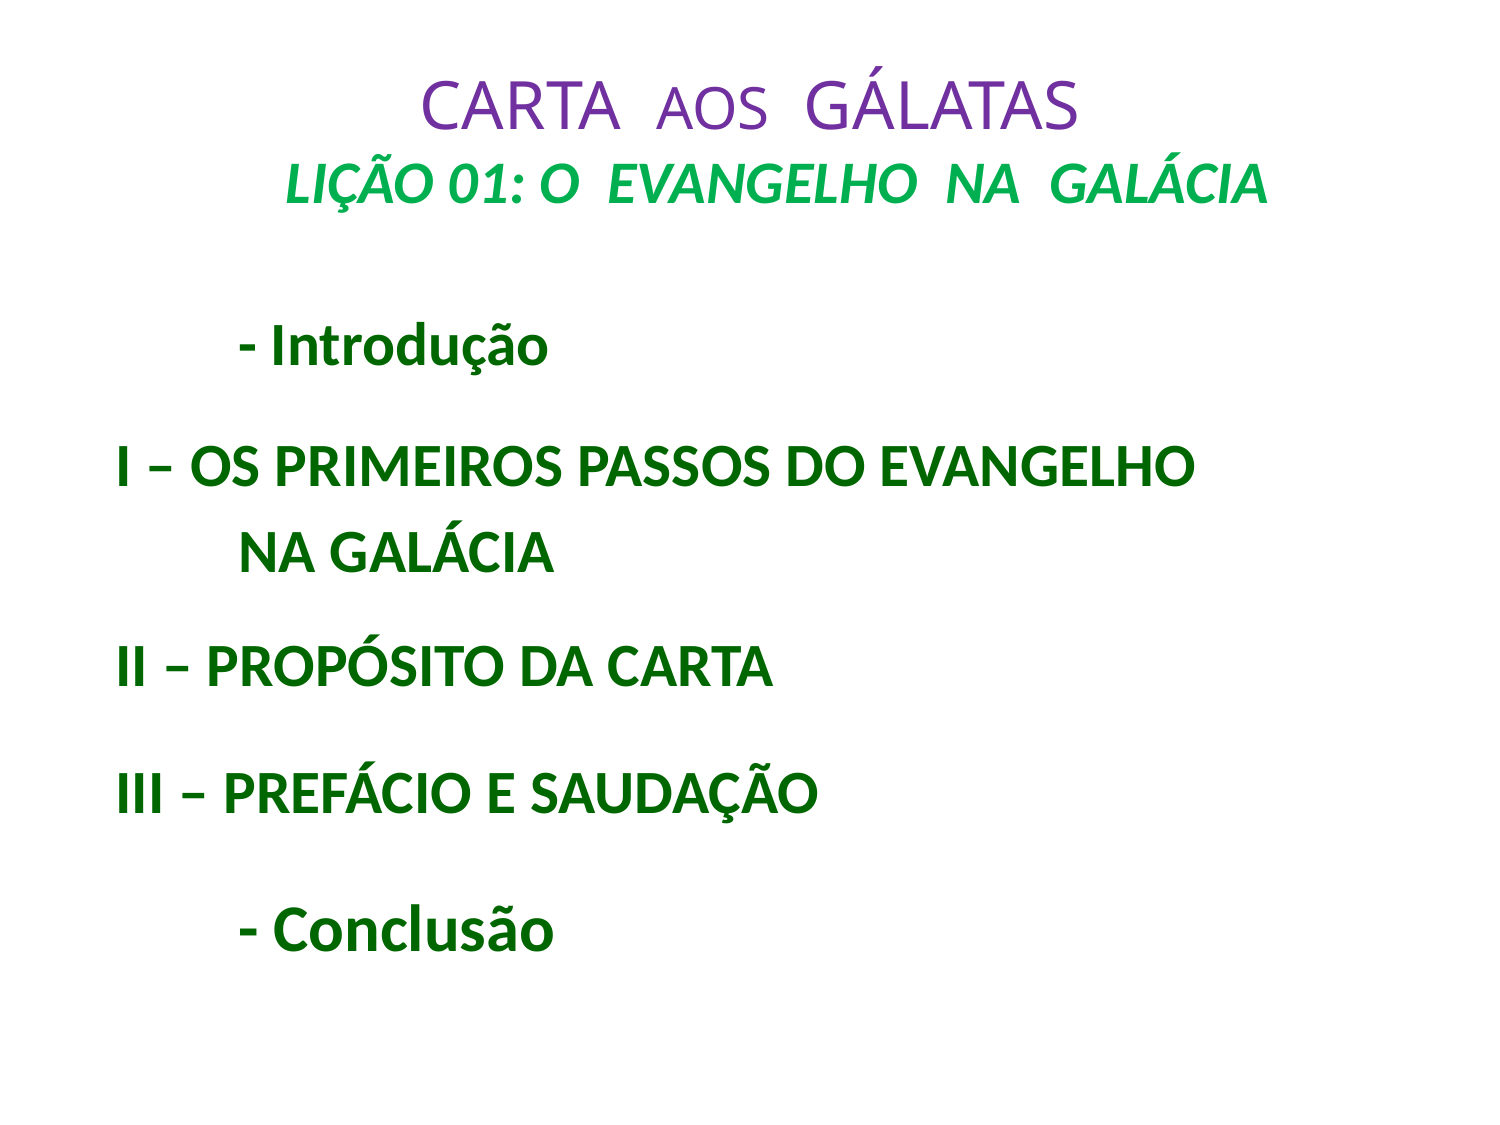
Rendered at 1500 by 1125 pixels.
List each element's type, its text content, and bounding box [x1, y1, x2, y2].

list - Introdução I – OS PRIMEIROS PASSOS DO EVANGELHO NA GALÁCIA II – PROPÓSITO DA CARTA III – PREFÁCIO E SAUDAÇÃO - Conclusão [100, 255, 1424, 975]
title CARTA AOS GÁLATAS LIÇÃO 01: O EVANGELHO NA GALÁCIA [75, 45, 1425, 233]
